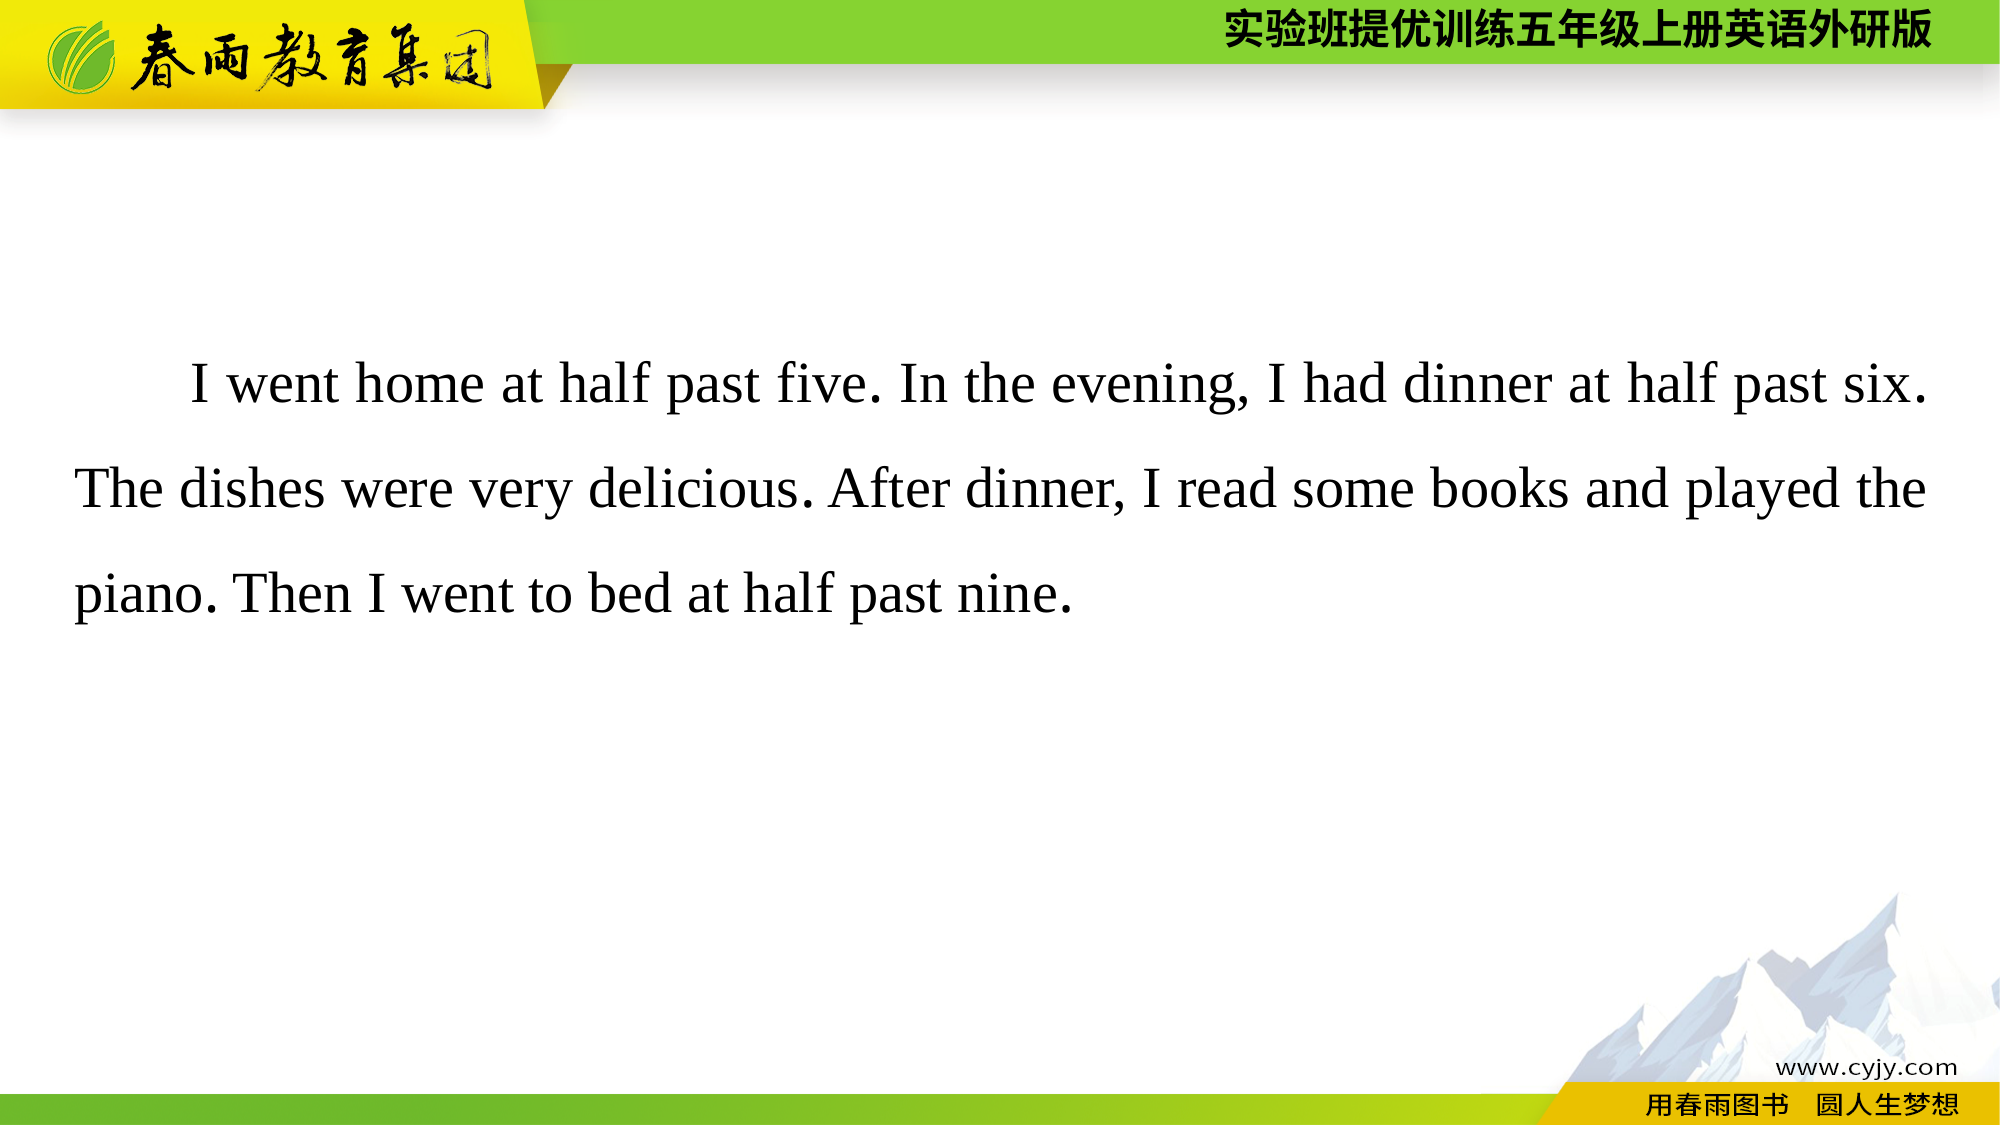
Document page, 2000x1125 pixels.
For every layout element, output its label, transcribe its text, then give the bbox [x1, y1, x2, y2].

list I went home at half past five. In the evening, I had dinner at half past six. The dishes were very delicious. After dinner, I read some books and played the piano. Then I went to bed at half past nine. [59, 301, 1944, 622]
picture [0, 0, 2000, 1125]
